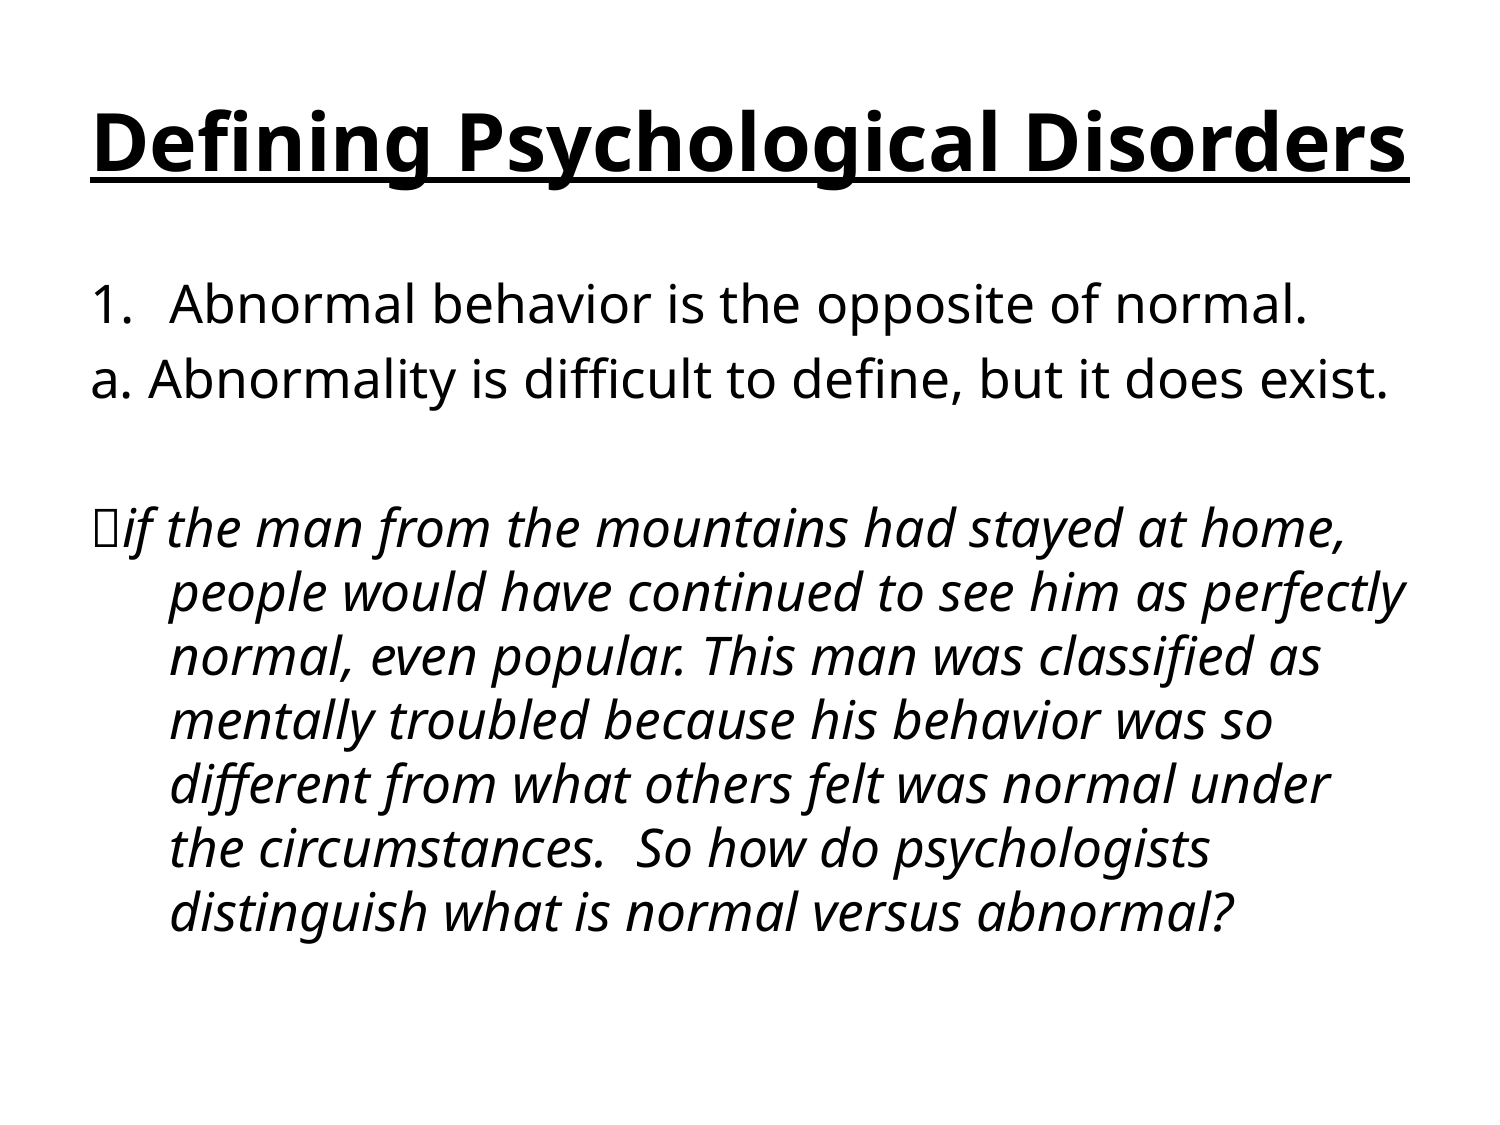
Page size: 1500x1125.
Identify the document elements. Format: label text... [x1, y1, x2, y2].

list Abnormal behavior is the opposite of normal. a. Abnormality is difficult to define, but it does exist. if the man from the mountains had stayed at home, people would have continued to see him as perfectly normal, even popular. This man was classified as mentally troubled because his behavior was so different from what others felt was normal under the circumstances. So how do psychologists distinguish what is normal versus abnormal? [75, 262, 1425, 1005]
title Defining Psychological Disorders [75, 45, 1425, 233]
